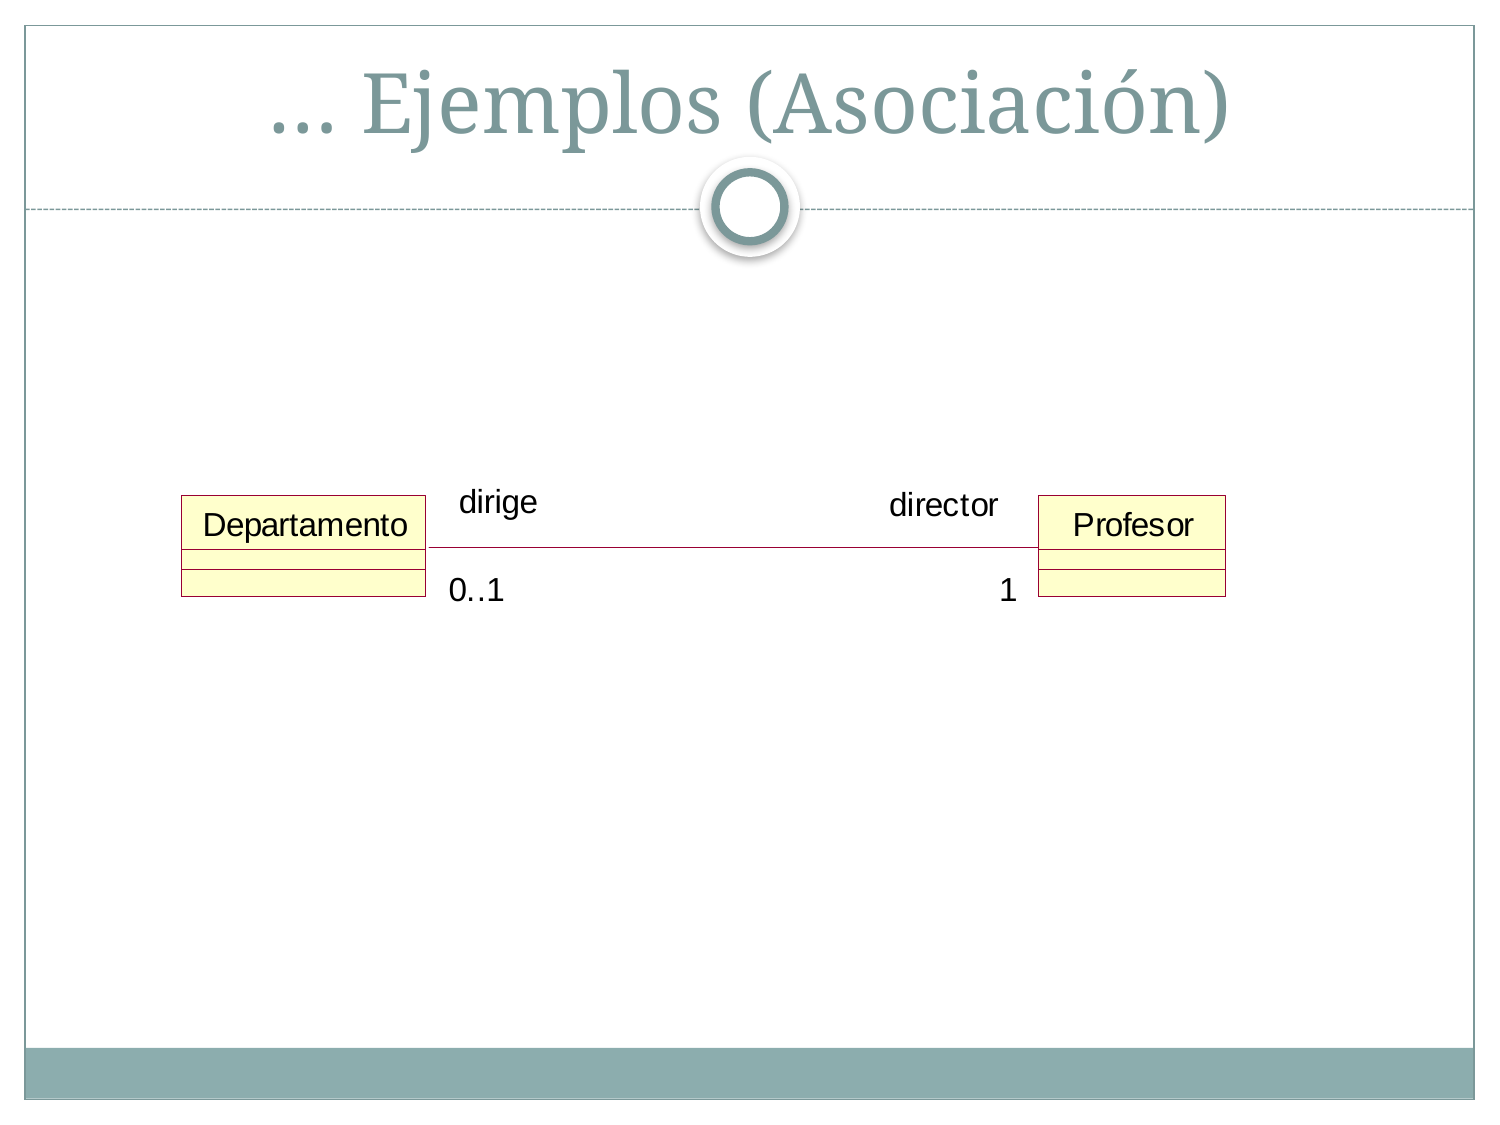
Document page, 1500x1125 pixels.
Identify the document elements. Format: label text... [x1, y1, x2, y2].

picture [129, 477, 1281, 618]
title … Ejemplos (Asociación) [49, 37, 1450, 162]
